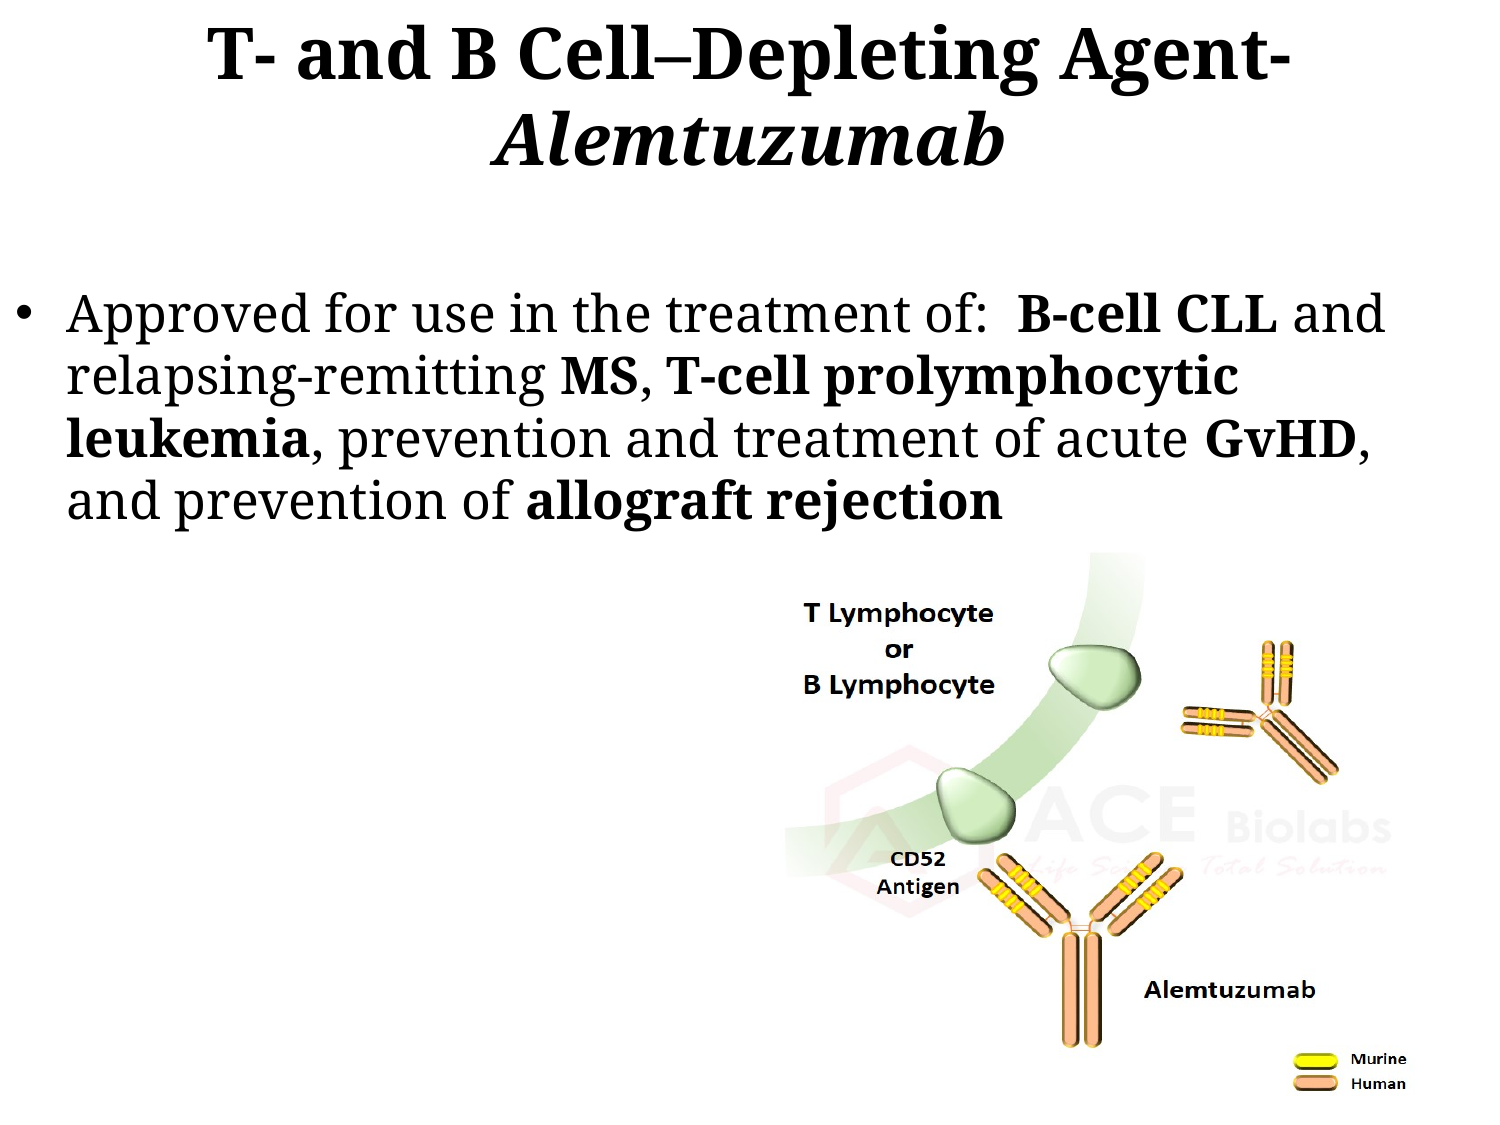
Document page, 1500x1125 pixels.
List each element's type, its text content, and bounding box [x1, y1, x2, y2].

picture [774, 537, 1434, 1125]
title T- and B Cell–Depleting Agent- Alemtuzumab [75, 0, 1425, 188]
list Approved for use in the treatment of: B-cell CLL and relapsing-remitting MS, T-cell prolymphocytic leukemia, prevention and treatment of acute GvHD, and prevention of allograft rejection [0, 200, 1438, 538]
